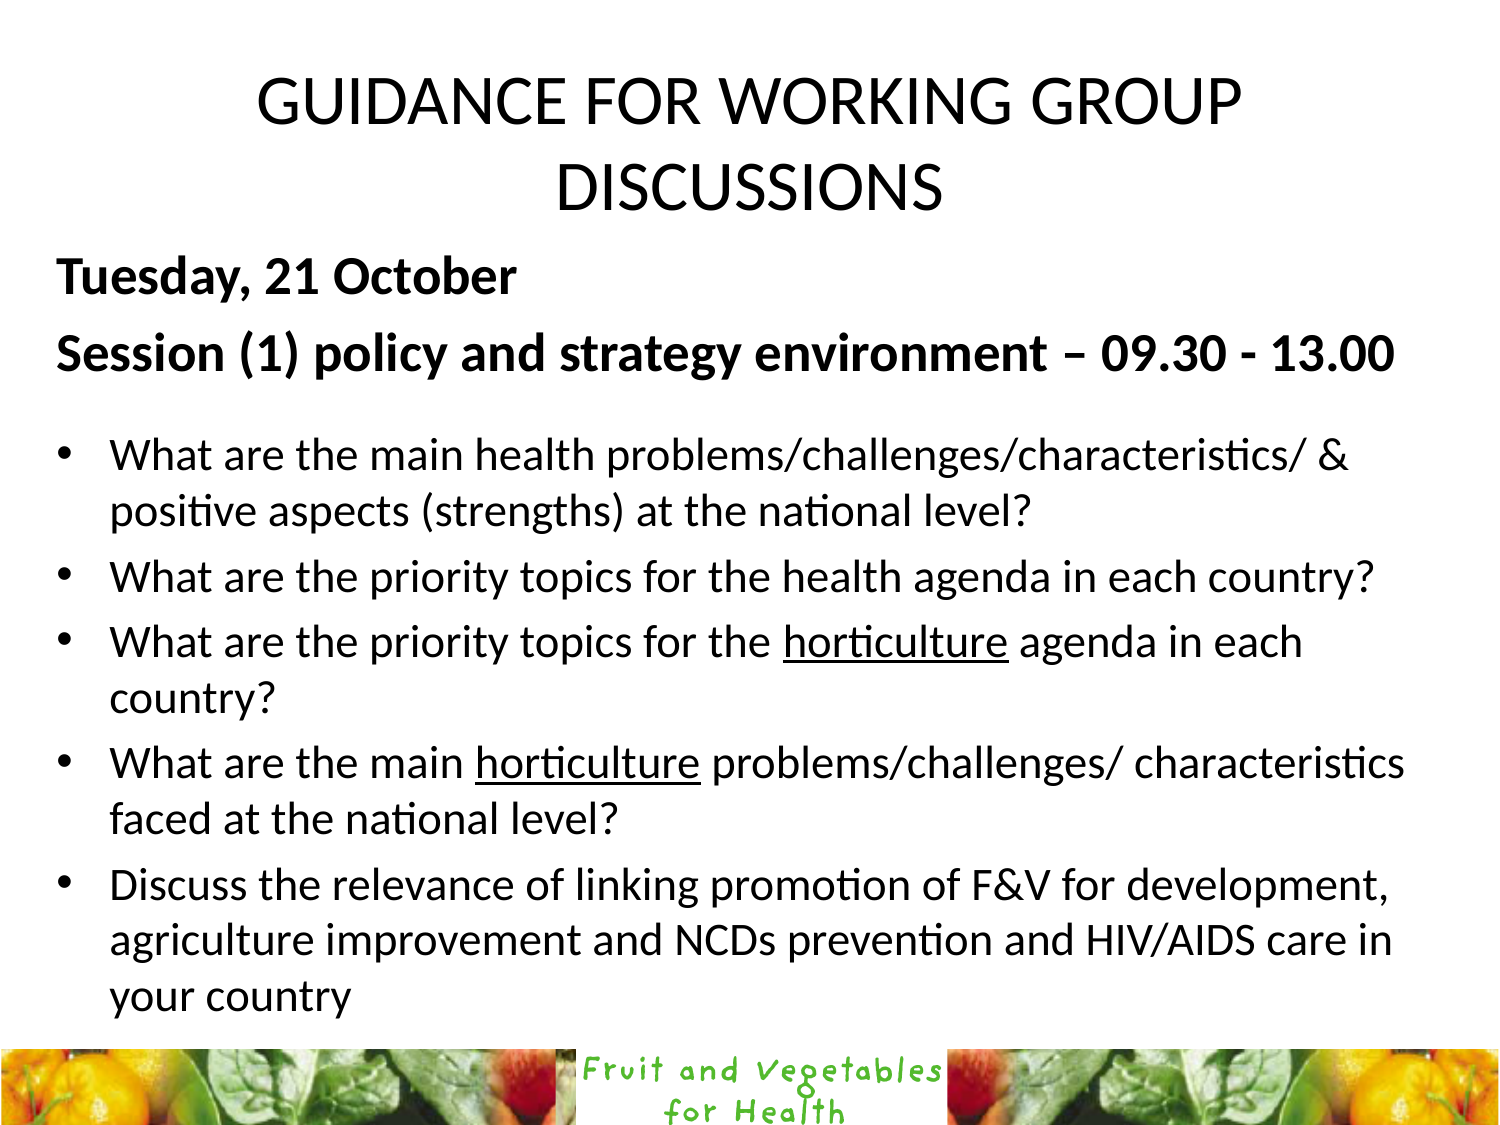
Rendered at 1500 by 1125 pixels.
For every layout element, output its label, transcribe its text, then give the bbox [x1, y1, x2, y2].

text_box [1, 1049, 1499, 1125]
title GUIDANCE FOR WORKING GROUP DISCUSSIONS [75, 45, 1425, 231]
list Tuesday, 21 October Session (1) policy and strategy environment – 09.30 - 13.00 What are the main health problems/challenges/characteristics/ & positive aspects (strengths) at the national level? What are the priority topics for the health agenda in each country? What are the priority topics for the horticulture agenda in each country? What are the main horticulture problems/challenges/ characteristics faced at the national level? Discuss the relevance of linking promotion of F&V for development, agriculture improvement and NCDs prevention and HIV/AIDS care in your country [41, 231, 1447, 1048]
